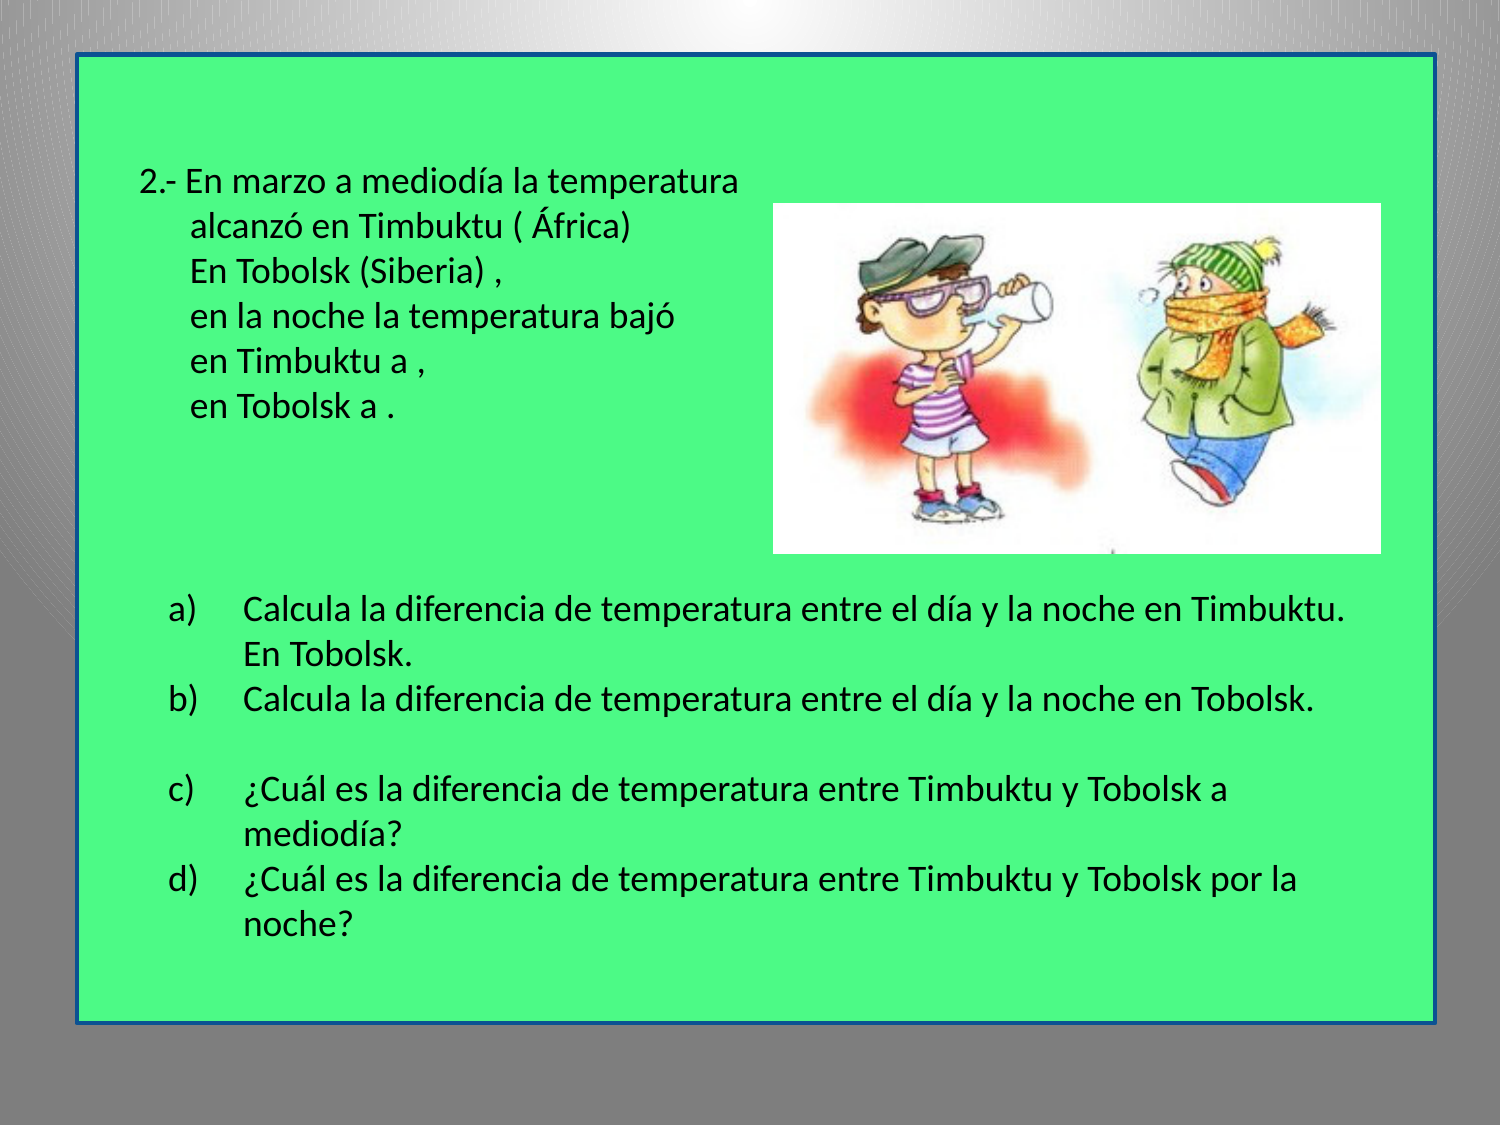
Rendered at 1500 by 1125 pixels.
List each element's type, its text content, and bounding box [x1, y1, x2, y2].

text_box [75, 52, 1437, 1025]
text_box Calcula la diferencia de temperatura entre el día y la noche en Timbuktu. En Tobolsk. Calcula la diferencia de temperatura entre el día y la noche en Tobolsk. ¿Cuál es la diferencia de temperatura entre Timbuktu y Tobolsk a mediodía? ¿Cuál es la diferencia de temperatura entre Timbuktu y Tobolsk por la noche? [153, 576, 1394, 1042]
picture [773, 203, 1381, 554]
